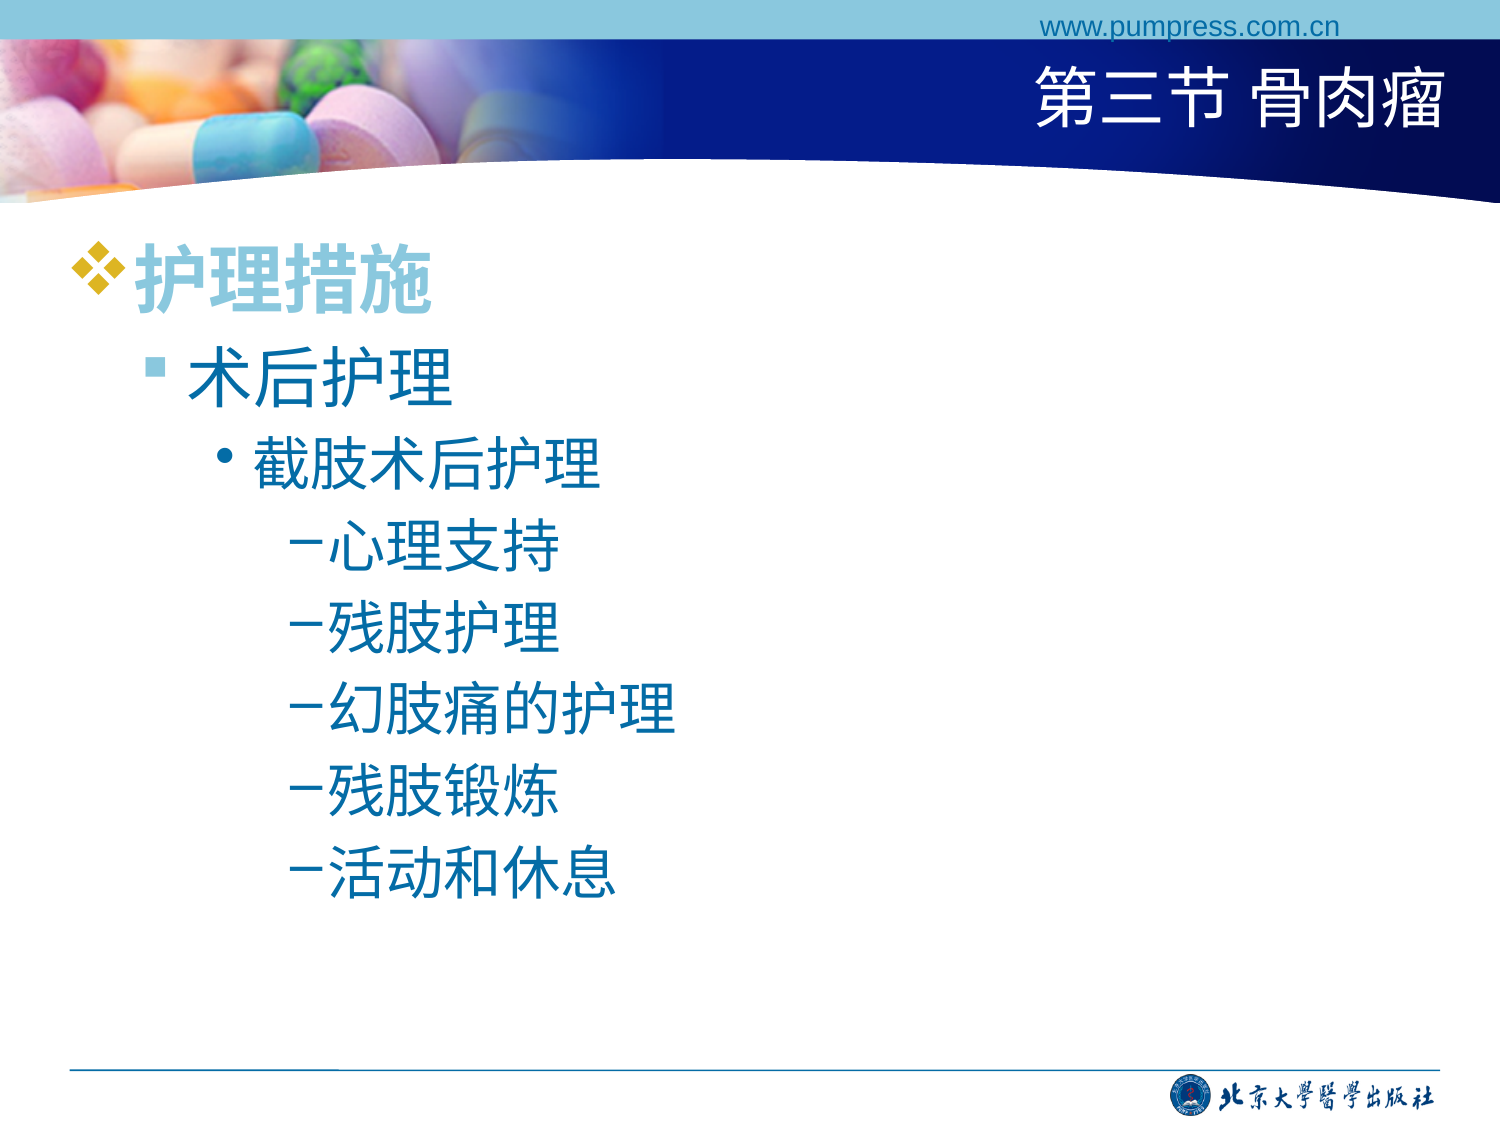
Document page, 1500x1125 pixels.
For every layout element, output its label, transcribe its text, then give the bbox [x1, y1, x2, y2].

title 第三节 骨肉瘤 [137, 49, 1463, 143]
picture [0, 40, 1500, 203]
picture [1170, 1074, 1436, 1118]
slide_number www.pumpress.com.cn [1025, 0, 1463, 38]
list 护理措施 术后护理 截肢术后护理 心理支持 残肢护理 幻肢痛的护理 残肢锻炼 活动和休息 [49, 224, 1463, 1026]
